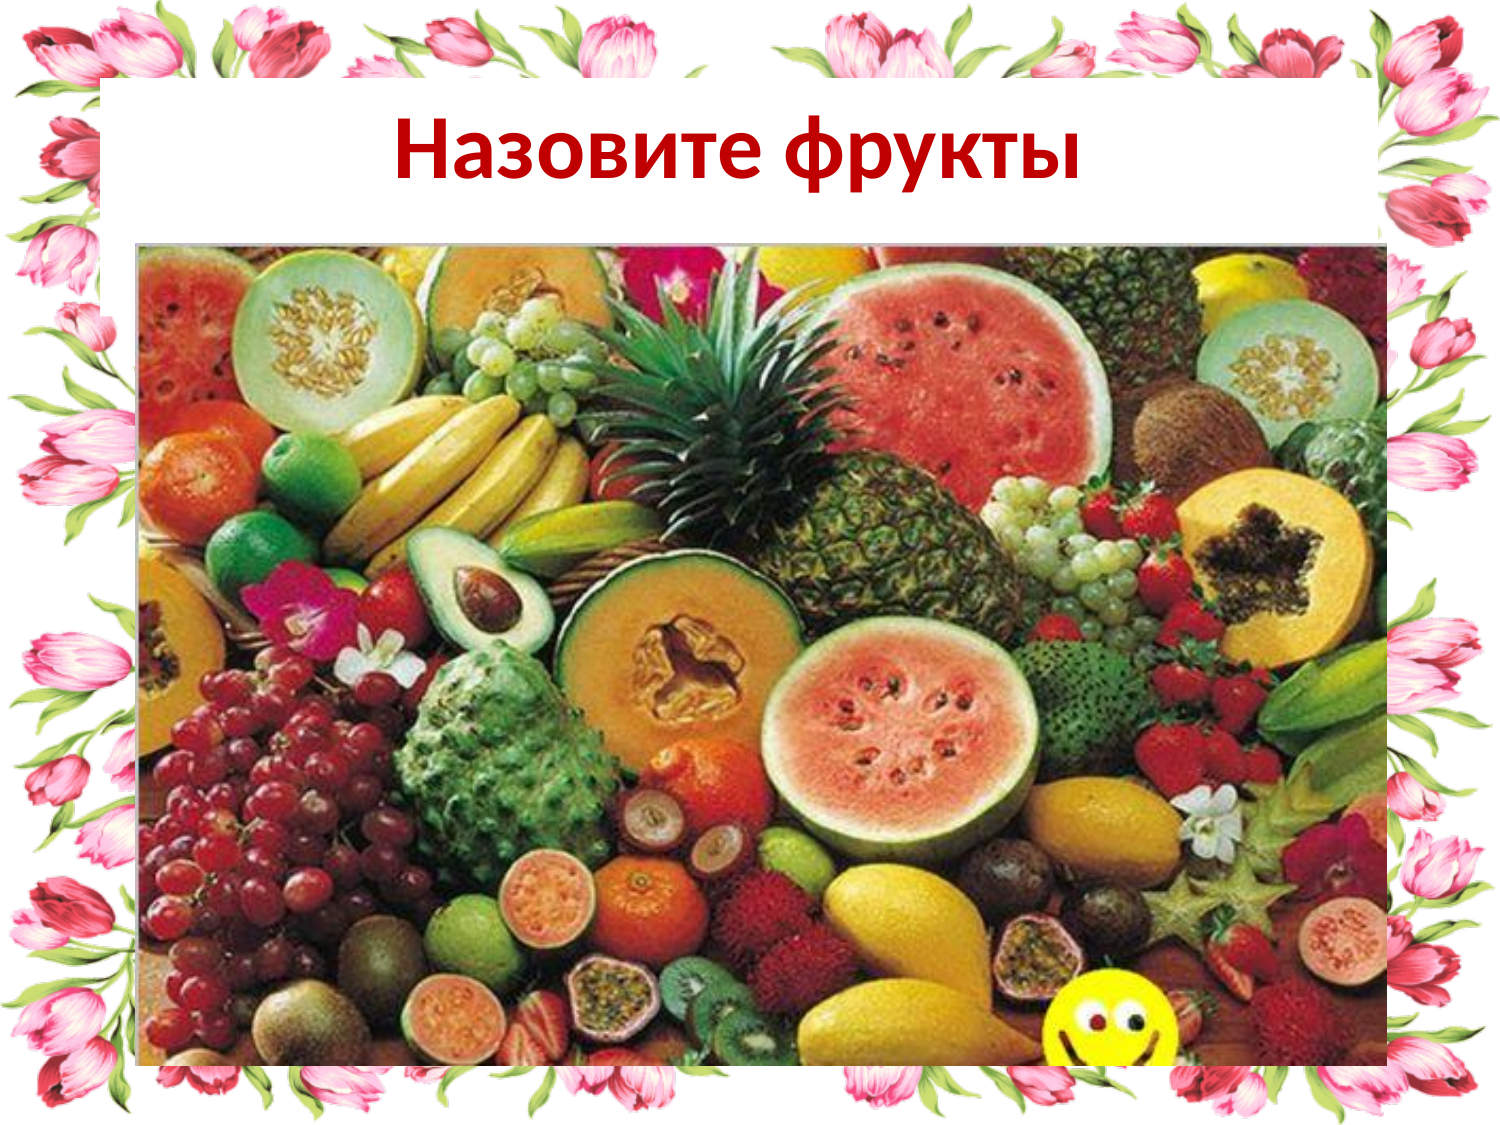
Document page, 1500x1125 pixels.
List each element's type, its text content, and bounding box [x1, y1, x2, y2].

text_box Назовите фрукты [100, 78, 1378, 317]
picture [0, 0, 1500, 1125]
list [135, 243, 1387, 1067]
